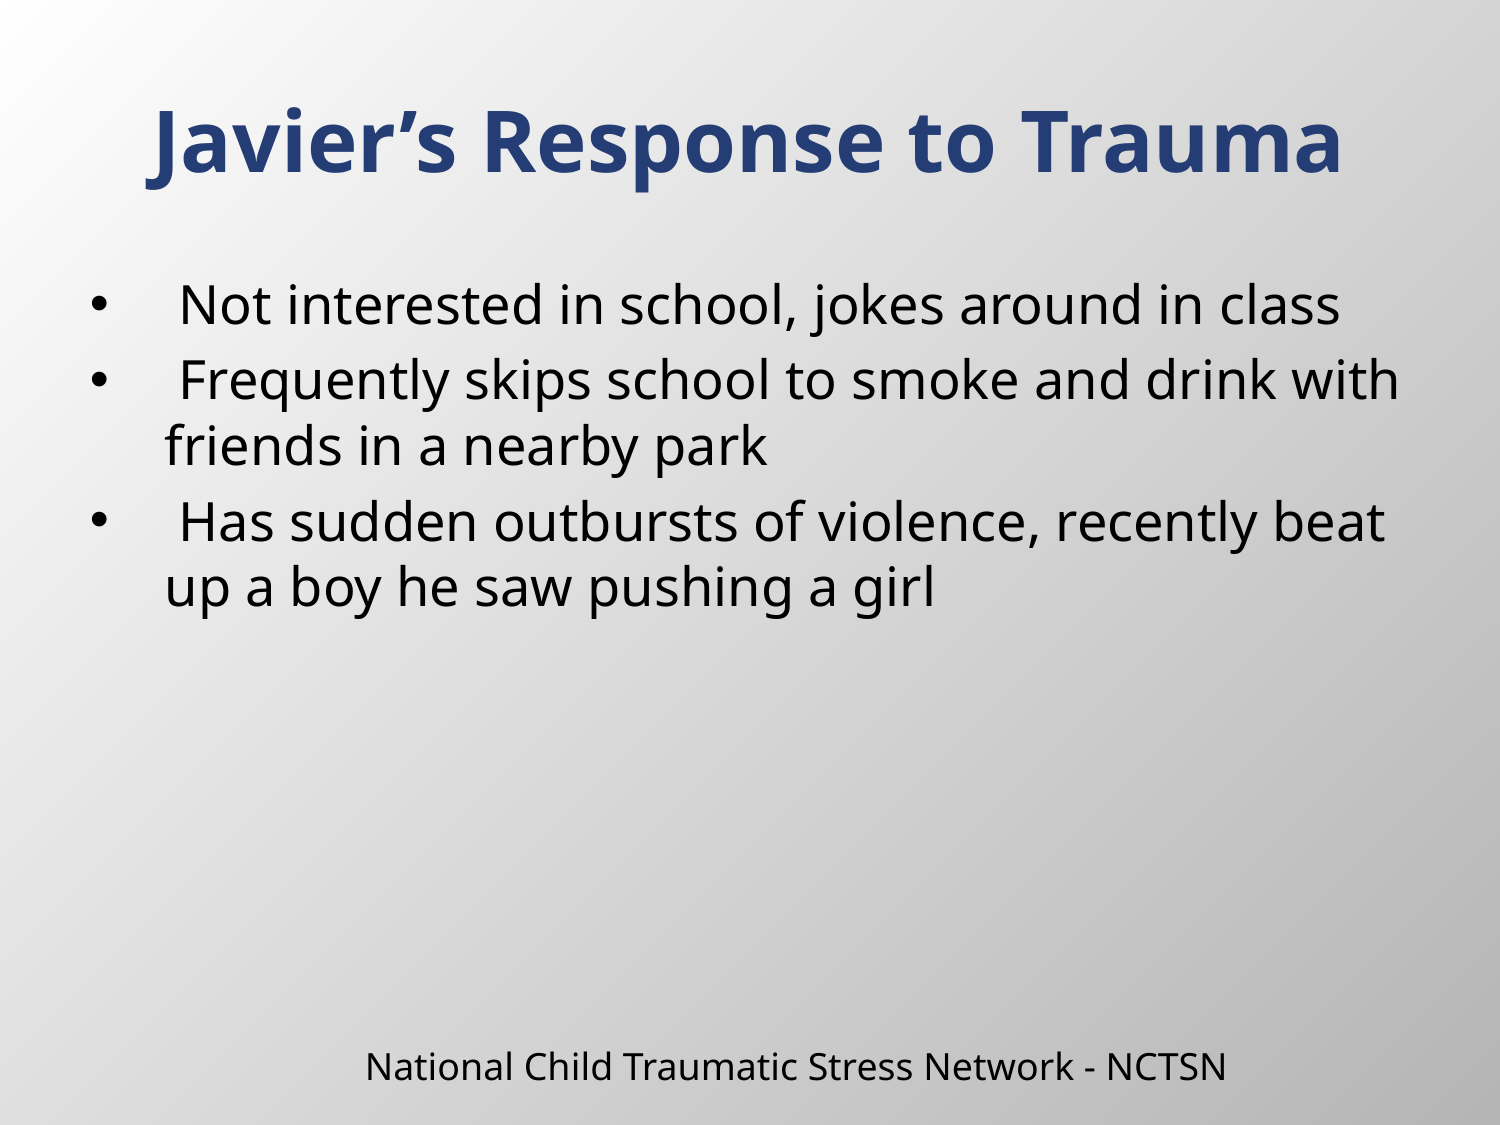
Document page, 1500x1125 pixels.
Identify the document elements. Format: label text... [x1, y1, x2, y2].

title Javier’s Response to Trauma [75, 45, 1425, 233]
text_box National Child Traumatic Stress Network - NCTSN [349, 1035, 1457, 1096]
list Not interested in school, jokes around in class Frequently skips school to smoke and drink with friends in a nearby park Has sudden outbursts of violence, recently beat up a boy he saw pushing a girl [75, 262, 1425, 1035]
